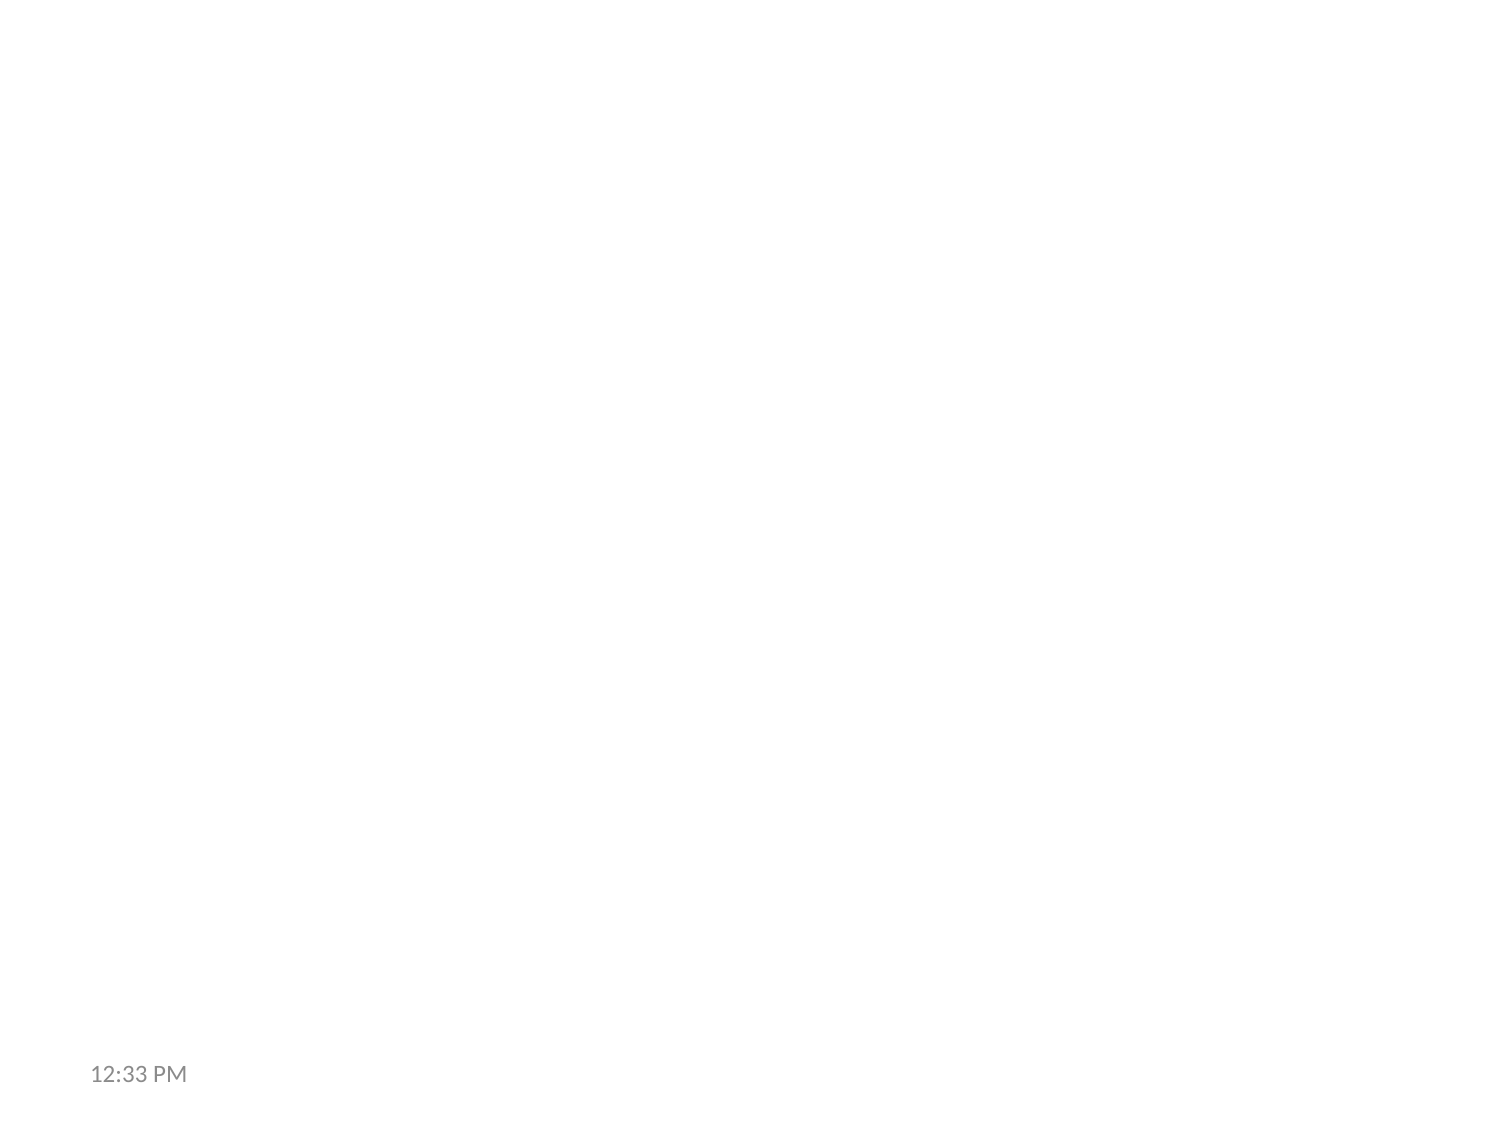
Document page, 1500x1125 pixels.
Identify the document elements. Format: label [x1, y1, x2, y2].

slide_number [75, 1042, 425, 1103]
